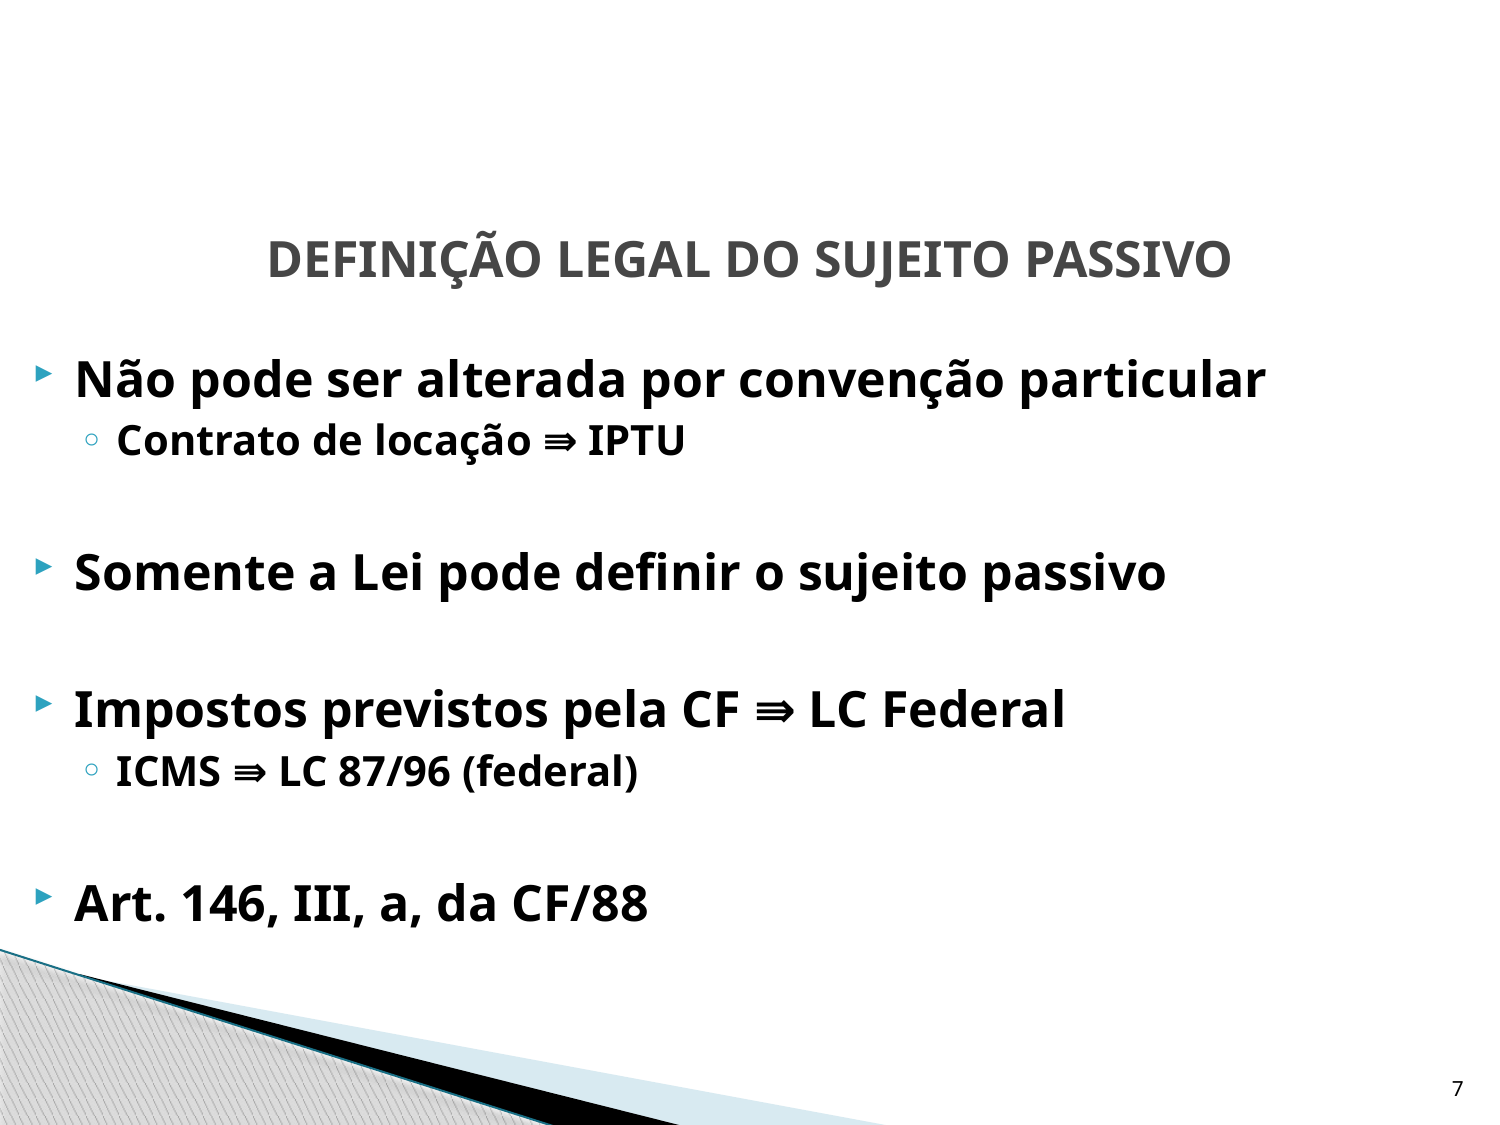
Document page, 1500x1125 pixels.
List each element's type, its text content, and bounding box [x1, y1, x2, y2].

list Não pode ser alterada por convenção particular Contrato de locação ⇛ IPTU Somente a Lei pode definir o sujeito passivo Impostos previstos pela CF ⇛ LC Federal ICMS ⇛ LC 87/96 (federal) Art. 146, III, a, da CF/88 [0, 339, 1454, 1125]
title DEFINIÇÃO LEGAL DO SUJEITO PASSIVO [0, 222, 1500, 293]
slide_number 7 [1454, 1051, 1479, 1112]
